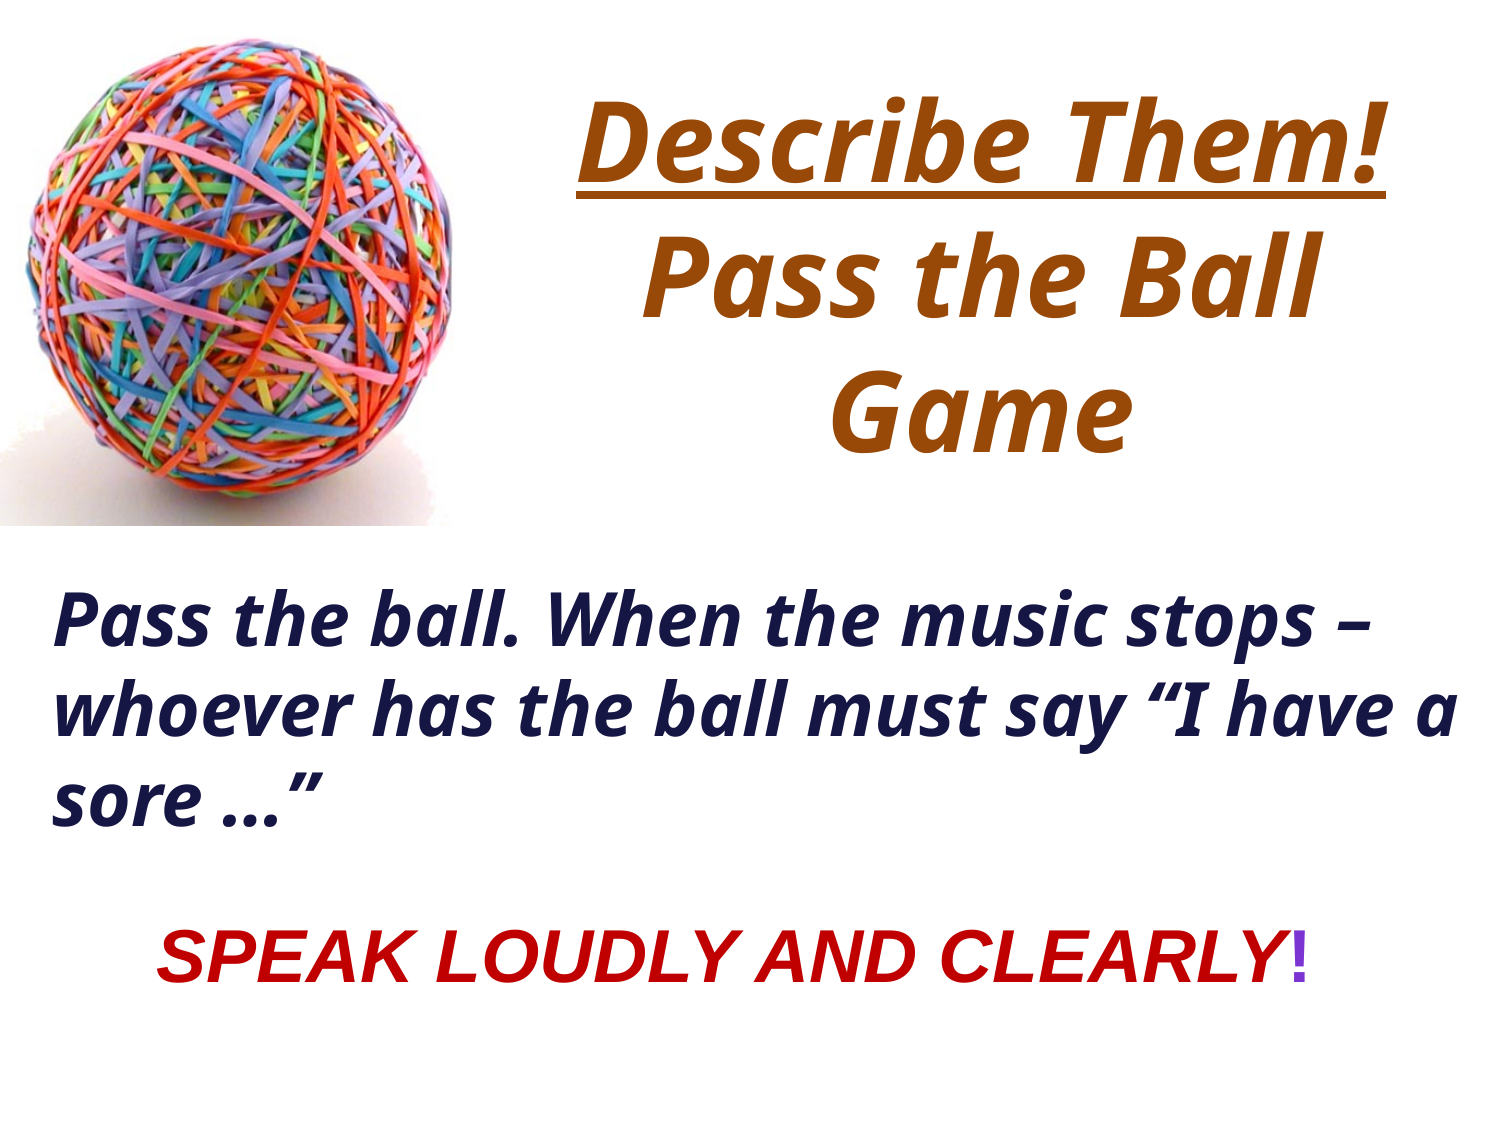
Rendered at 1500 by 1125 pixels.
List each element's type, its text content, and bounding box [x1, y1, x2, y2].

text_box Speak loudly and clearly! [141, 899, 1328, 1005]
text_box Pass the ball. When the music stops – whoever has the ball must say “I have a sore …” [37, 564, 1475, 850]
picture [0, 0, 491, 527]
text_box Describe Them! Pass the Ball Game [499, 62, 1463, 483]
